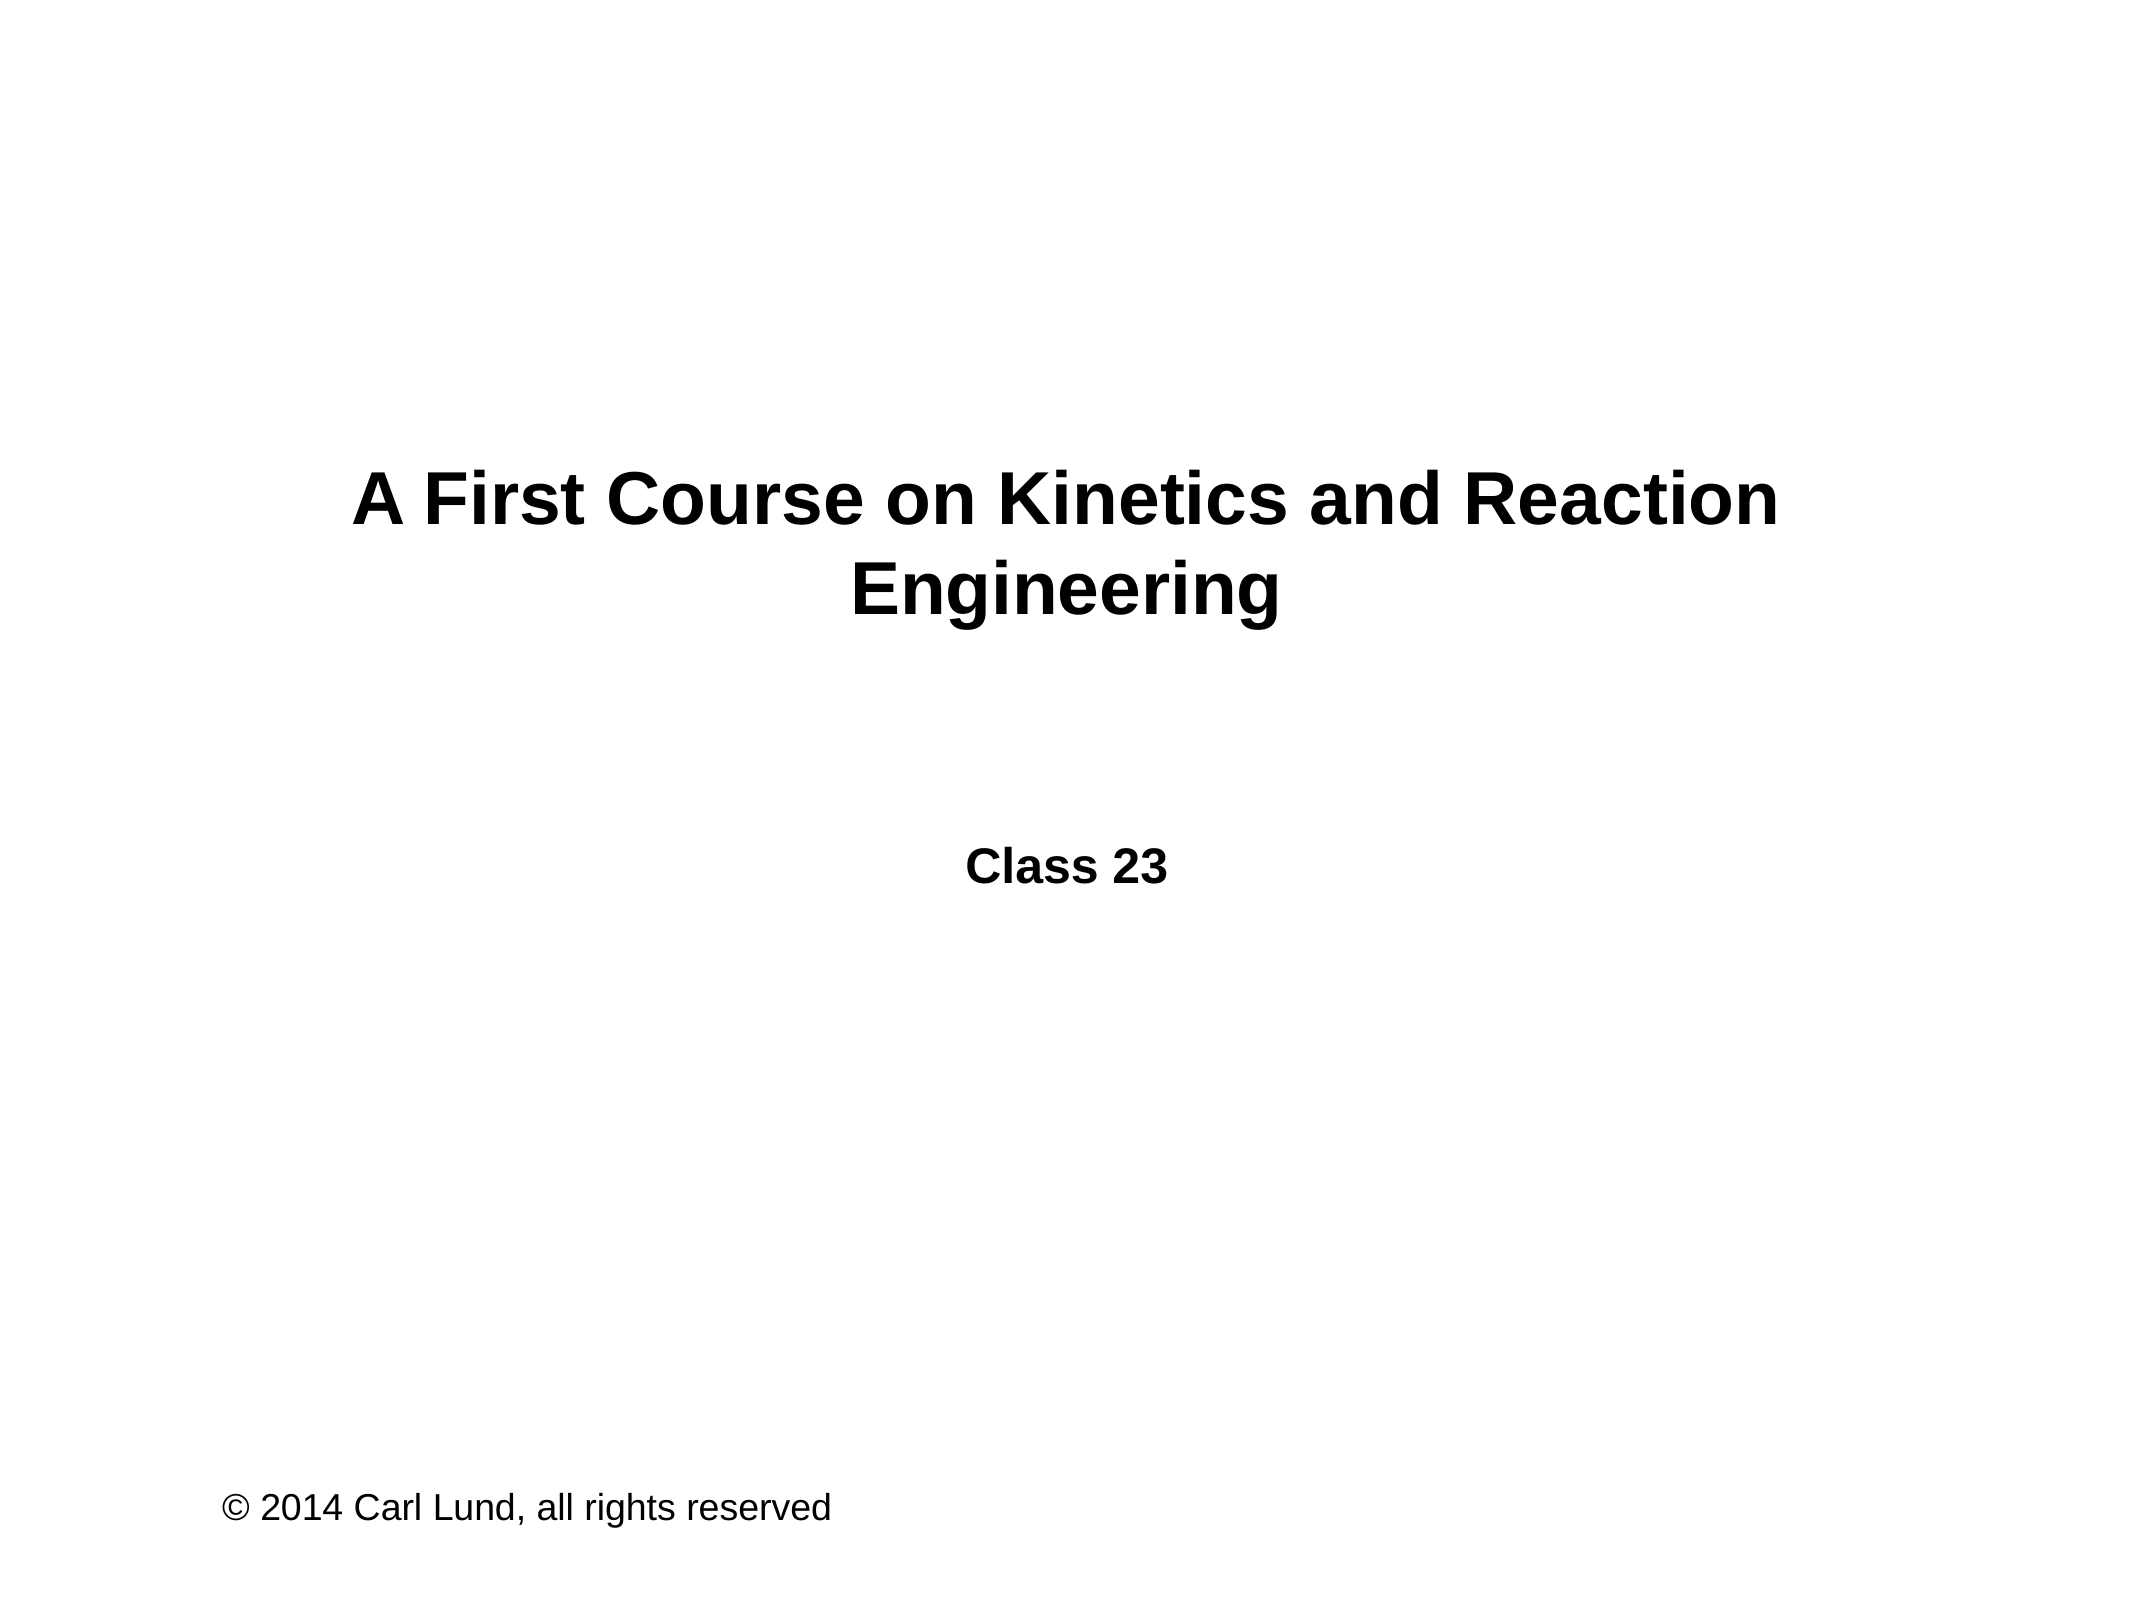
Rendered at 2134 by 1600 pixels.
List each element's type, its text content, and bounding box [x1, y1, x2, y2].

list Class 23 [208, 825, 1925, 1461]
title A First Course on Kinetics and Reaction Engineering [208, 268, 1925, 811]
